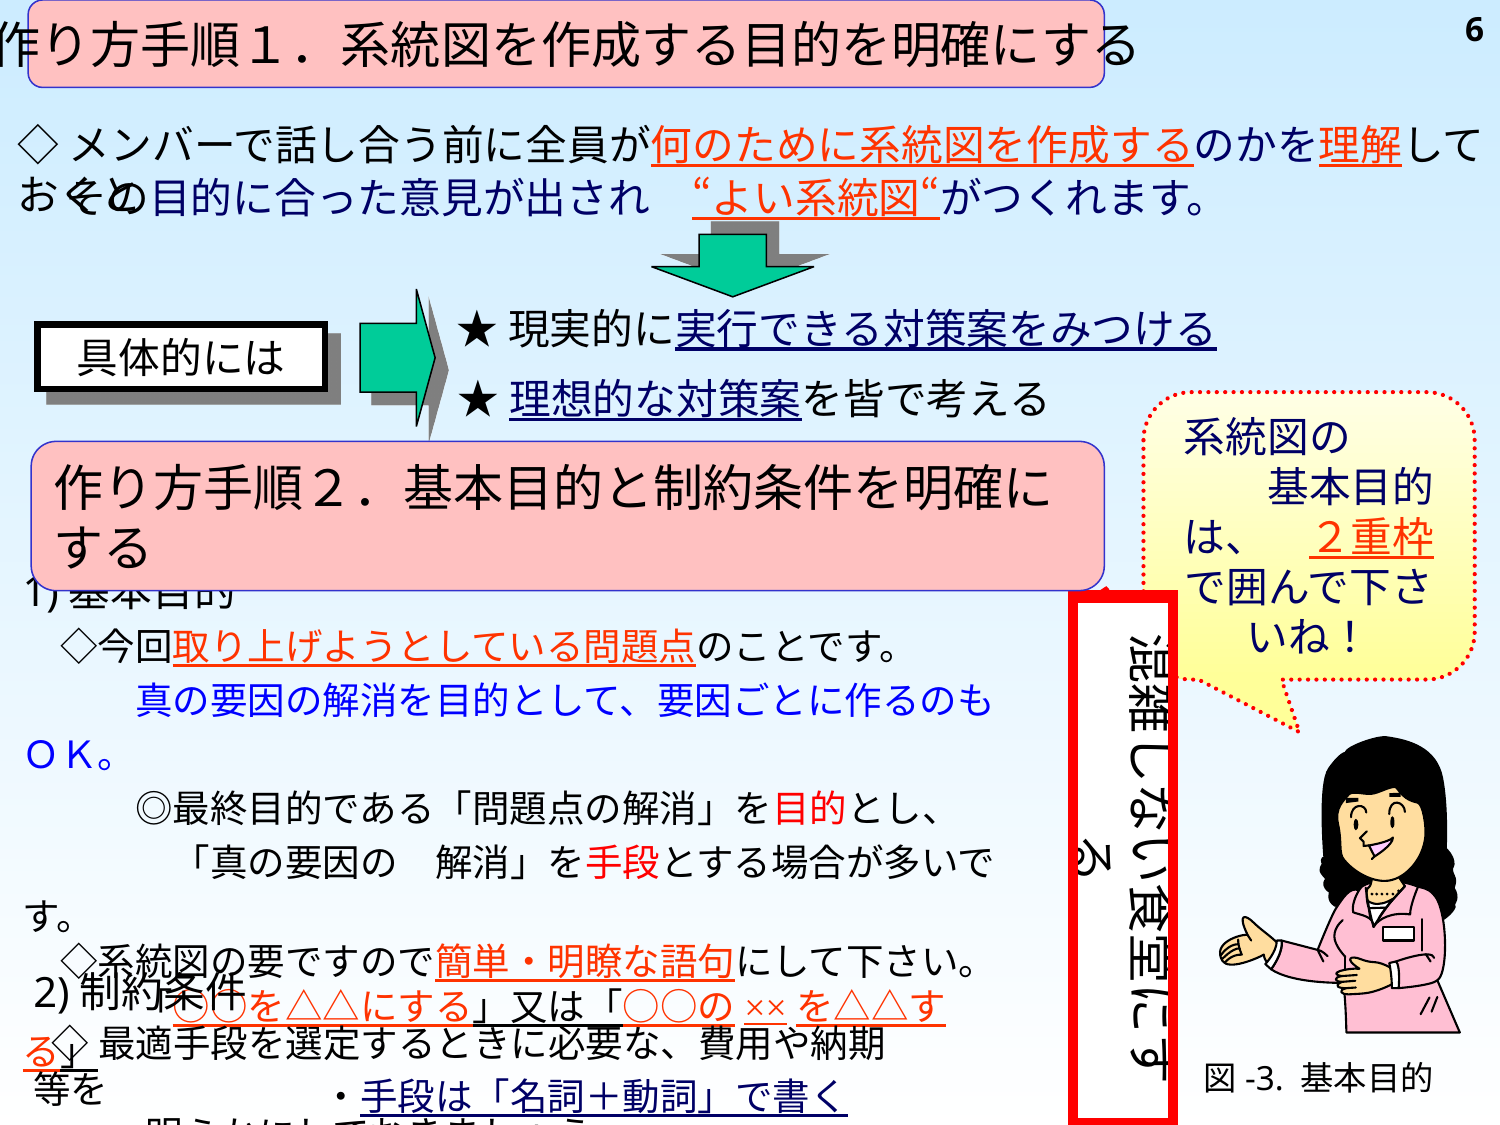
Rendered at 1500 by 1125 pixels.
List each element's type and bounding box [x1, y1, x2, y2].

text_box [0, 0, 1500, 431]
text_box [7, 391, 1475, 1125]
